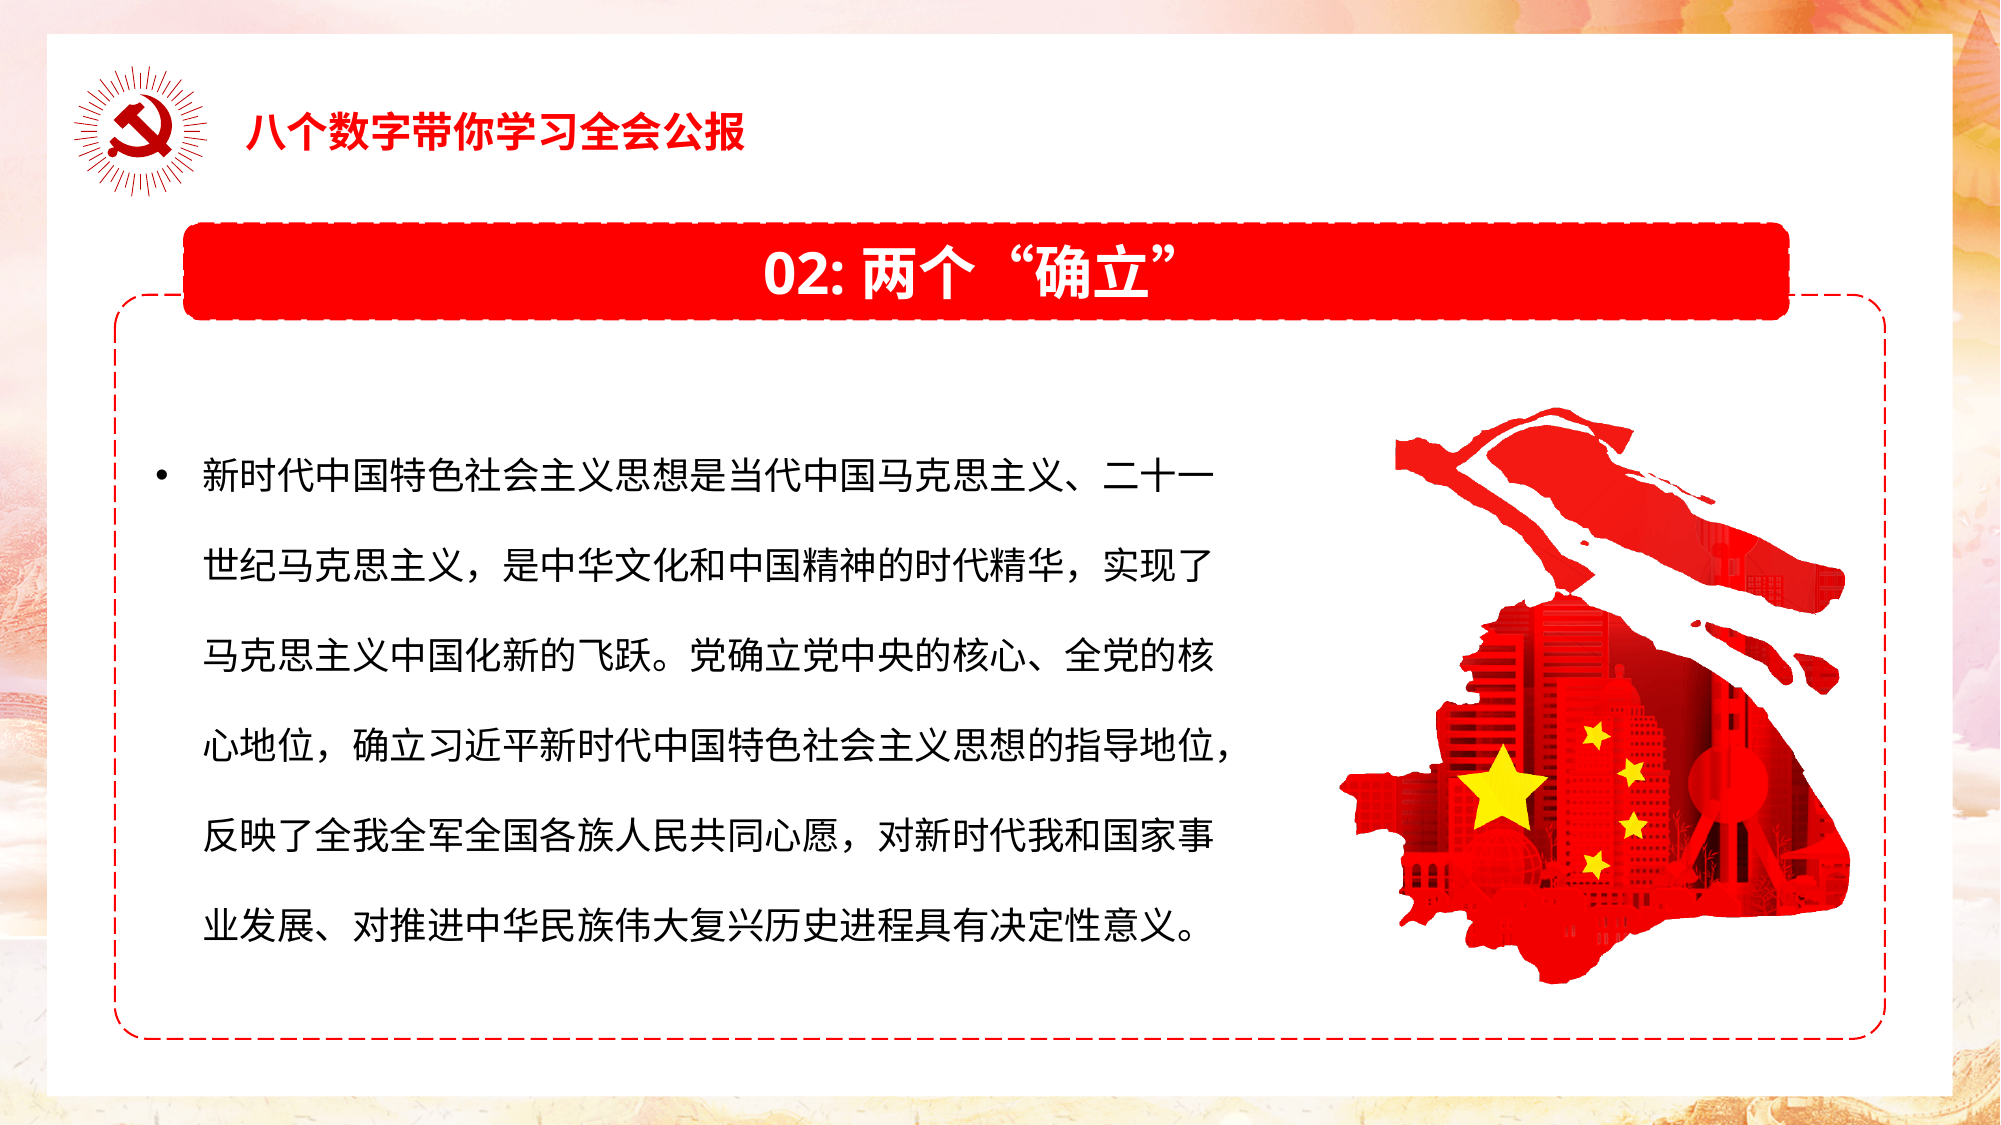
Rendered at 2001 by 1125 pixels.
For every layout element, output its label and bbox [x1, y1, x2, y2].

text_box [0, 0, 2000, 1125]
text_box [114, 223, 1885, 1039]
text_box [74, 66, 207, 197]
picture [1253, 373, 1929, 1049]
